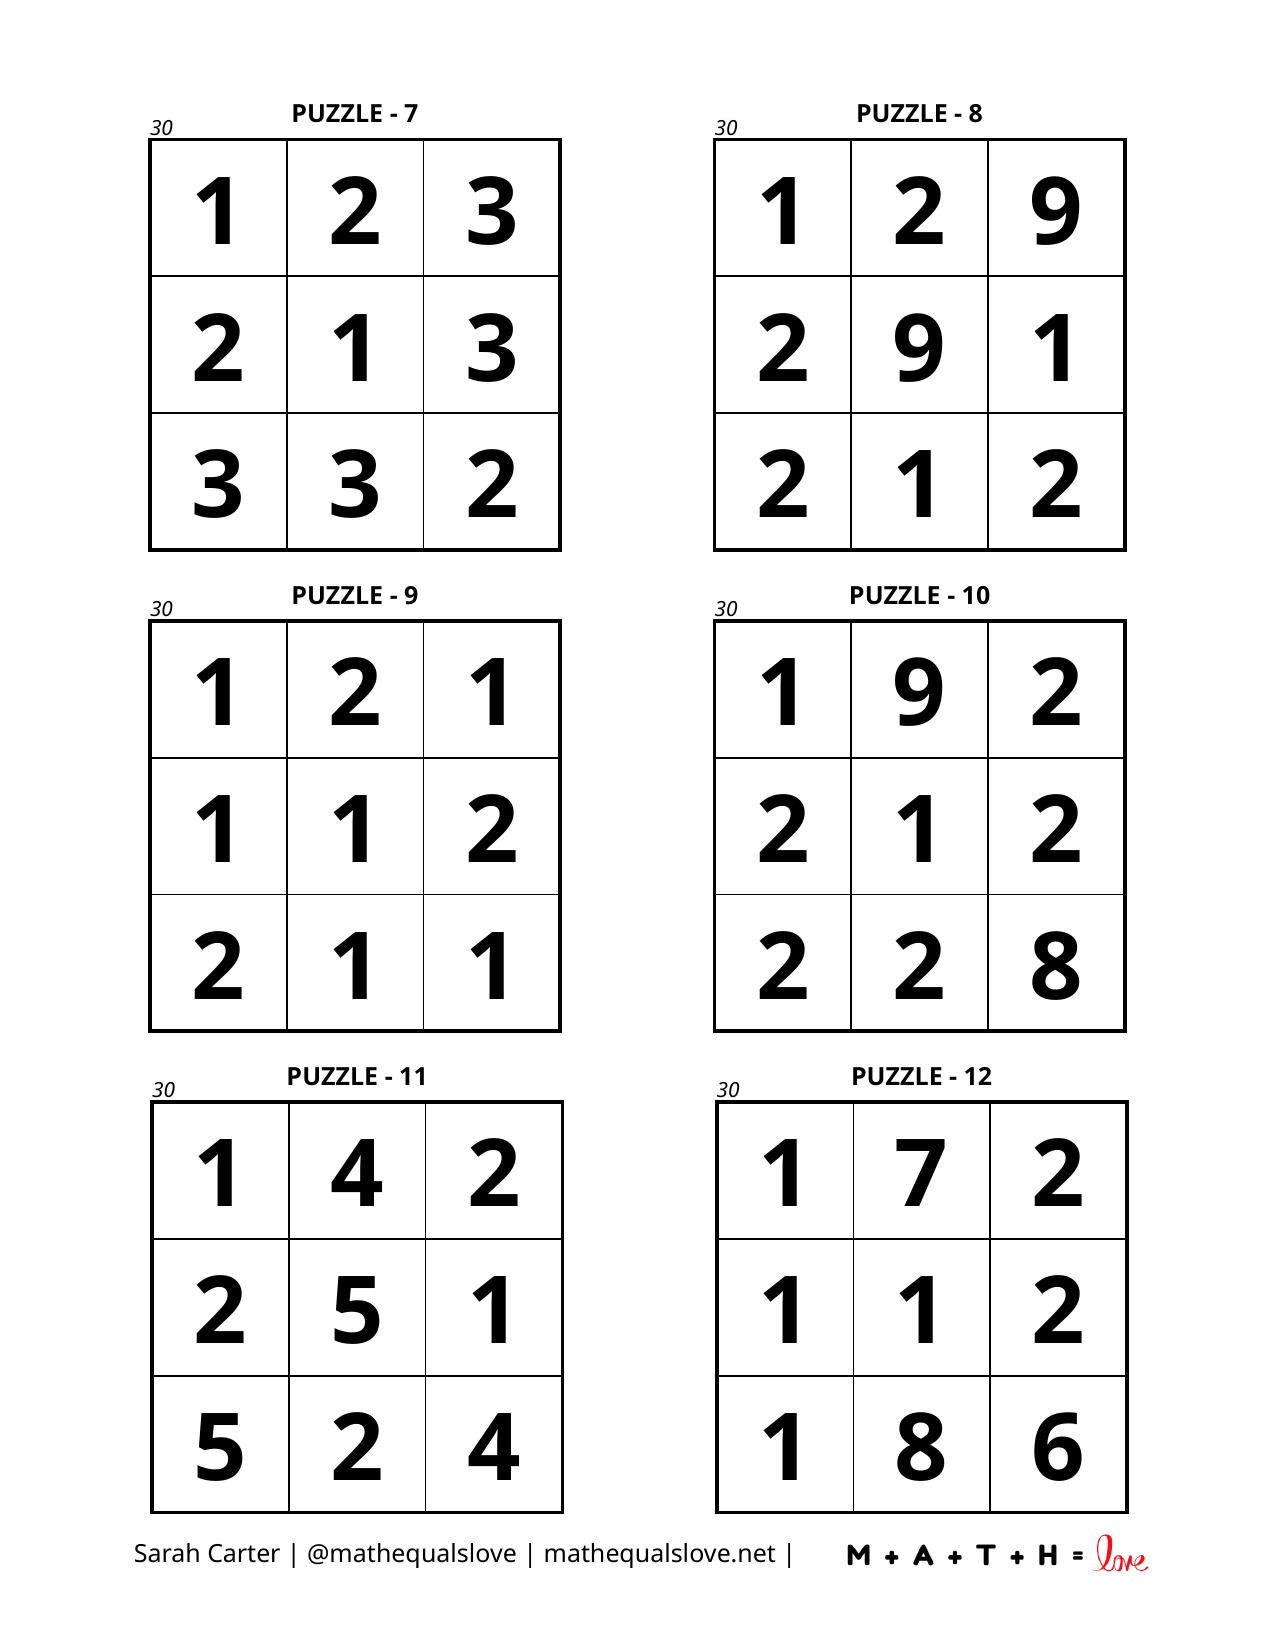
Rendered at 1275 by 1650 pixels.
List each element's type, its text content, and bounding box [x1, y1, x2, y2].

table_cell 3 [152, 414, 286, 548]
table_header 1 [152, 141, 286, 275]
table_cell 5 [154, 1377, 288, 1511]
table_cell 2 [154, 1240, 288, 1375]
table_header 2 [288, 623, 423, 757]
table_cell 1 [152, 759, 286, 894]
table_cell 1 [426, 1240, 561, 1375]
text_box PUZZLE - 10 [714, 579, 1125, 610]
table_cell 1 [854, 1240, 989, 1375]
table_cell 1 [989, 277, 1123, 412]
text_box PUZZLE - 9 [149, 579, 561, 610]
table_header 1 [719, 1104, 853, 1238]
text_box 30 [152, 1077, 361, 1103]
text_box PUZZLE - 11 [152, 1060, 563, 1091]
table_cell 9 [852, 277, 987, 412]
table_header 2 [426, 1104, 561, 1238]
text_box Sarah Carter | @mathequalslove | mathequalslove.net | [119, 1529, 1199, 1575]
table_cell 1 [288, 759, 423, 894]
table_header 4 [290, 1104, 425, 1238]
table_cell 3 [288, 414, 423, 548]
table_header 1 [154, 1104, 288, 1238]
table_header 9 [989, 141, 1123, 275]
table_header 1 [716, 141, 850, 275]
table_cell 2 [989, 414, 1123, 548]
table_cell 1 [852, 759, 987, 894]
table_cell 2 [852, 895, 987, 1029]
table_cell 2 [424, 414, 558, 548]
table_cell 2 [991, 1240, 1125, 1375]
table_cell 3 [424, 277, 558, 412]
text_box PUZZLE - 8 [714, 97, 1125, 128]
table_cell 1 [719, 1240, 853, 1375]
text_box 30 [149, 114, 359, 140]
table_cell 1 [424, 895, 558, 1029]
table_cell 2 [152, 277, 286, 412]
table_cell 2 [716, 759, 850, 894]
table_cell 2 [989, 759, 1123, 894]
table_cell 2 [716, 277, 850, 412]
table_header 2 [852, 141, 987, 275]
table_cell 6 [991, 1377, 1125, 1511]
table_cell 1 [288, 895, 423, 1029]
table_header 1 [152, 623, 286, 757]
table_header 2 [989, 623, 1123, 757]
table_cell 2 [716, 895, 850, 1029]
table_cell 1 [719, 1377, 853, 1511]
text_box 30 [716, 1077, 925, 1103]
text_box 30 [714, 114, 923, 140]
table_cell 5 [290, 1240, 425, 1375]
table_cell 4 [426, 1377, 561, 1511]
text_box 30 [714, 595, 923, 621]
table_cell 8 [989, 895, 1123, 1029]
table_header 3 [424, 141, 558, 275]
table_cell 1 [288, 277, 423, 412]
text_box PUZZLE - 7 [149, 97, 561, 128]
table_cell 1 [852, 414, 987, 548]
table_cell 2 [716, 414, 850, 548]
table_header 2 [991, 1104, 1125, 1238]
table_cell 2 [290, 1377, 425, 1511]
table_cell 2 [424, 759, 558, 894]
picture [835, 1532, 1157, 1576]
table_cell 8 [854, 1377, 989, 1511]
table_cell 2 [152, 895, 286, 1029]
table_header 7 [854, 1104, 989, 1238]
table_header 1 [716, 623, 850, 757]
text_box 30 [149, 595, 359, 621]
table_header 1 [424, 623, 558, 757]
table_header 2 [288, 141, 423, 275]
table_header 9 [852, 623, 987, 757]
text_box PUZZLE - 12 [716, 1060, 1128, 1091]
